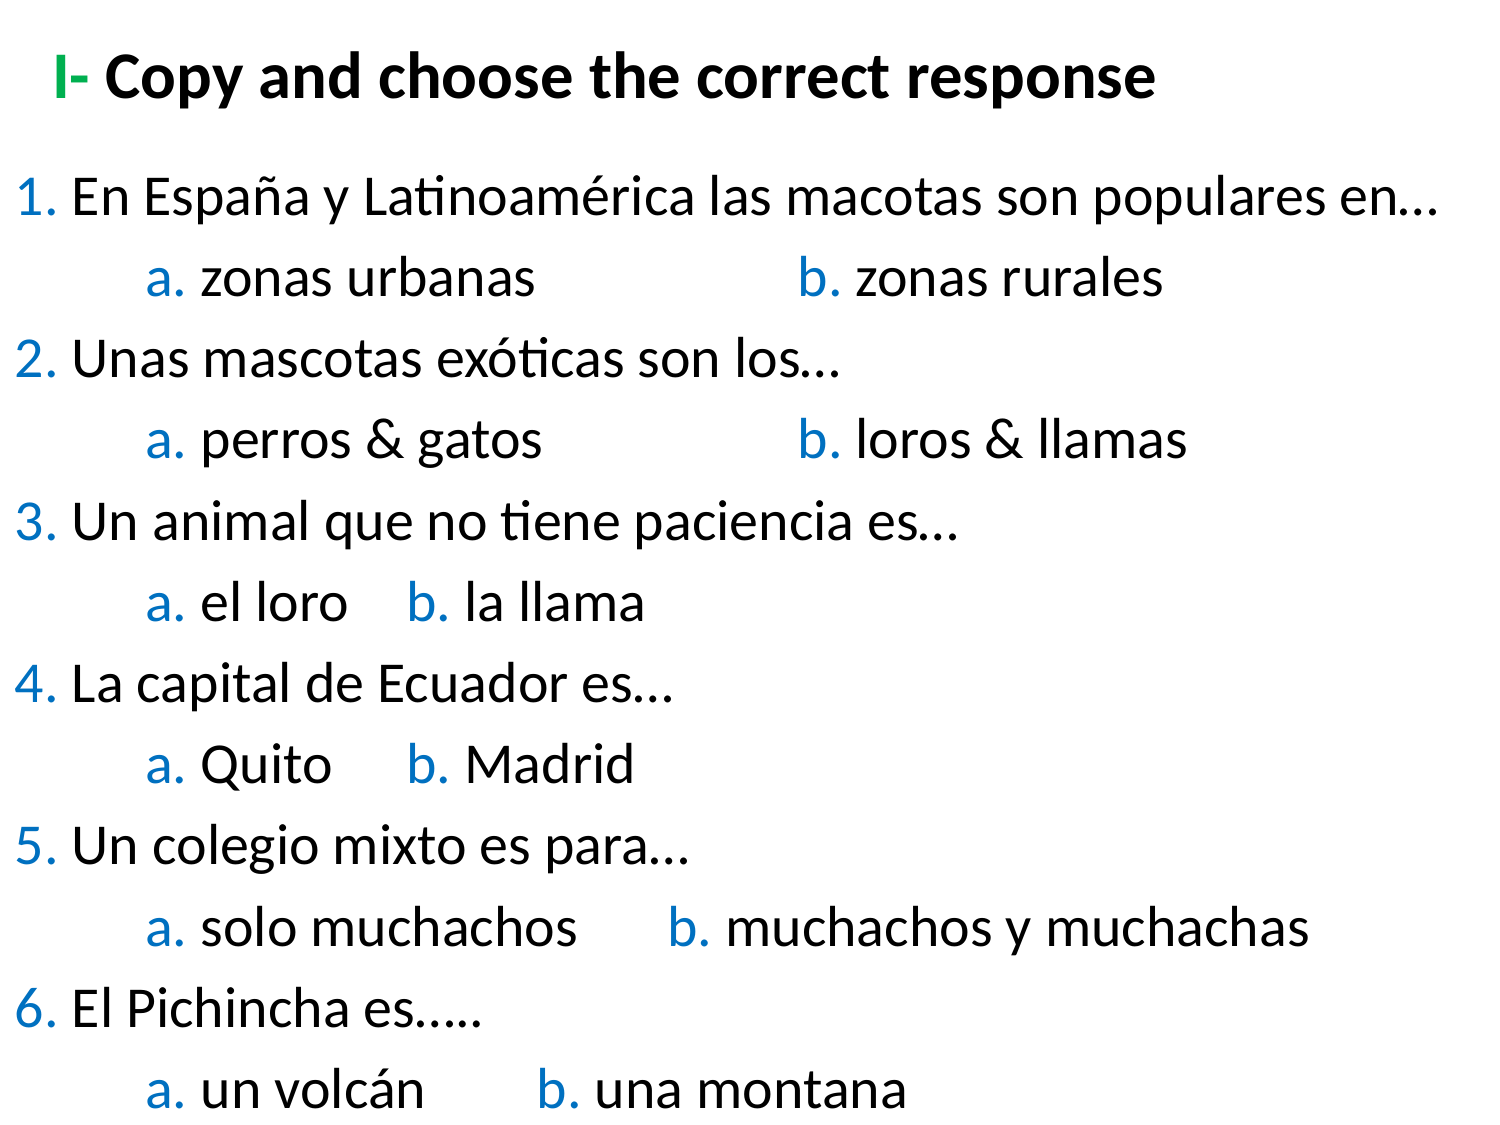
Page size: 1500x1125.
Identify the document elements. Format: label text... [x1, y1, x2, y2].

text_box I- Copy and choose the correct response [37, 24, 1500, 120]
text_box 1. En España y Latinoamérica las macotas son populares en… a. zonas urbanas b. zonas rurales 2. Unas mascotas exóticas son los… a. perros & gatos b. loros & llamas 3. Un animal que no tiene paciencia es… a. el loro b. la llama 4. La capital de Ecuador es… a. Quito b. Madrid 5. Un colegio mixto es para… a. solo muchachos b. muchachos y muchachas 6. El Pichincha es….. a. un volcán b. una montana [0, 149, 1500, 1125]
